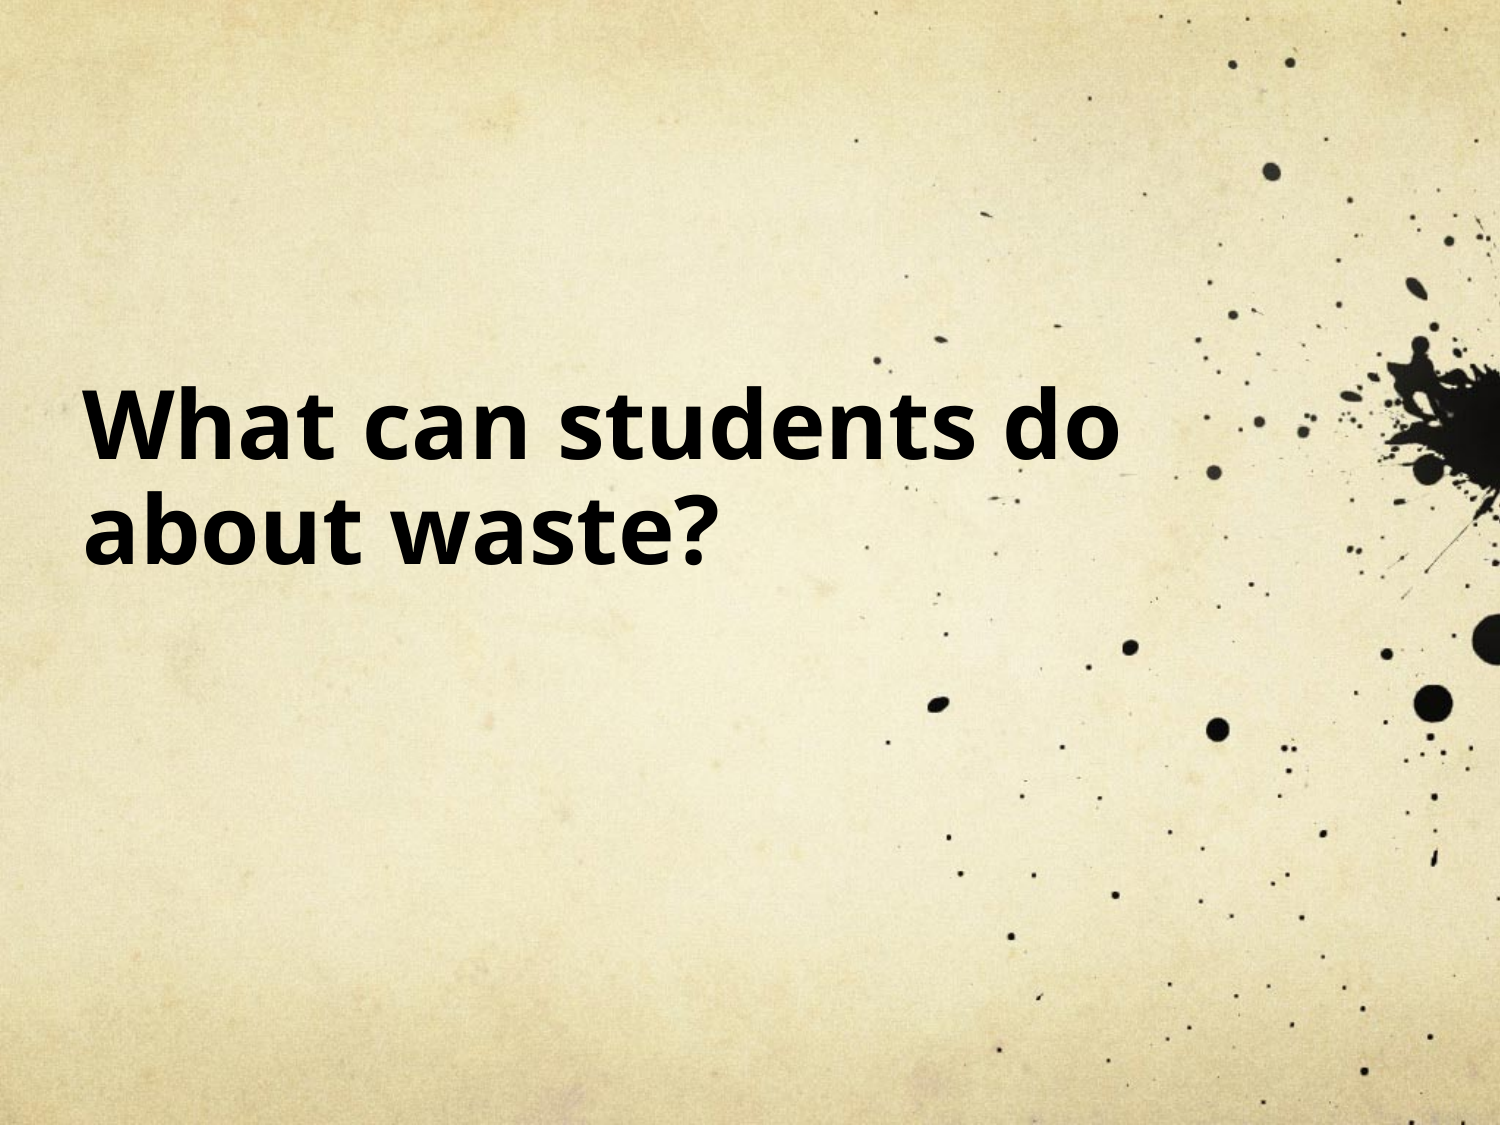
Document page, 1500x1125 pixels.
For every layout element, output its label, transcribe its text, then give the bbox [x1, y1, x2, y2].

picture [0, 0, 1500, 1125]
title What can students do about waste? [75, 360, 1350, 584]
